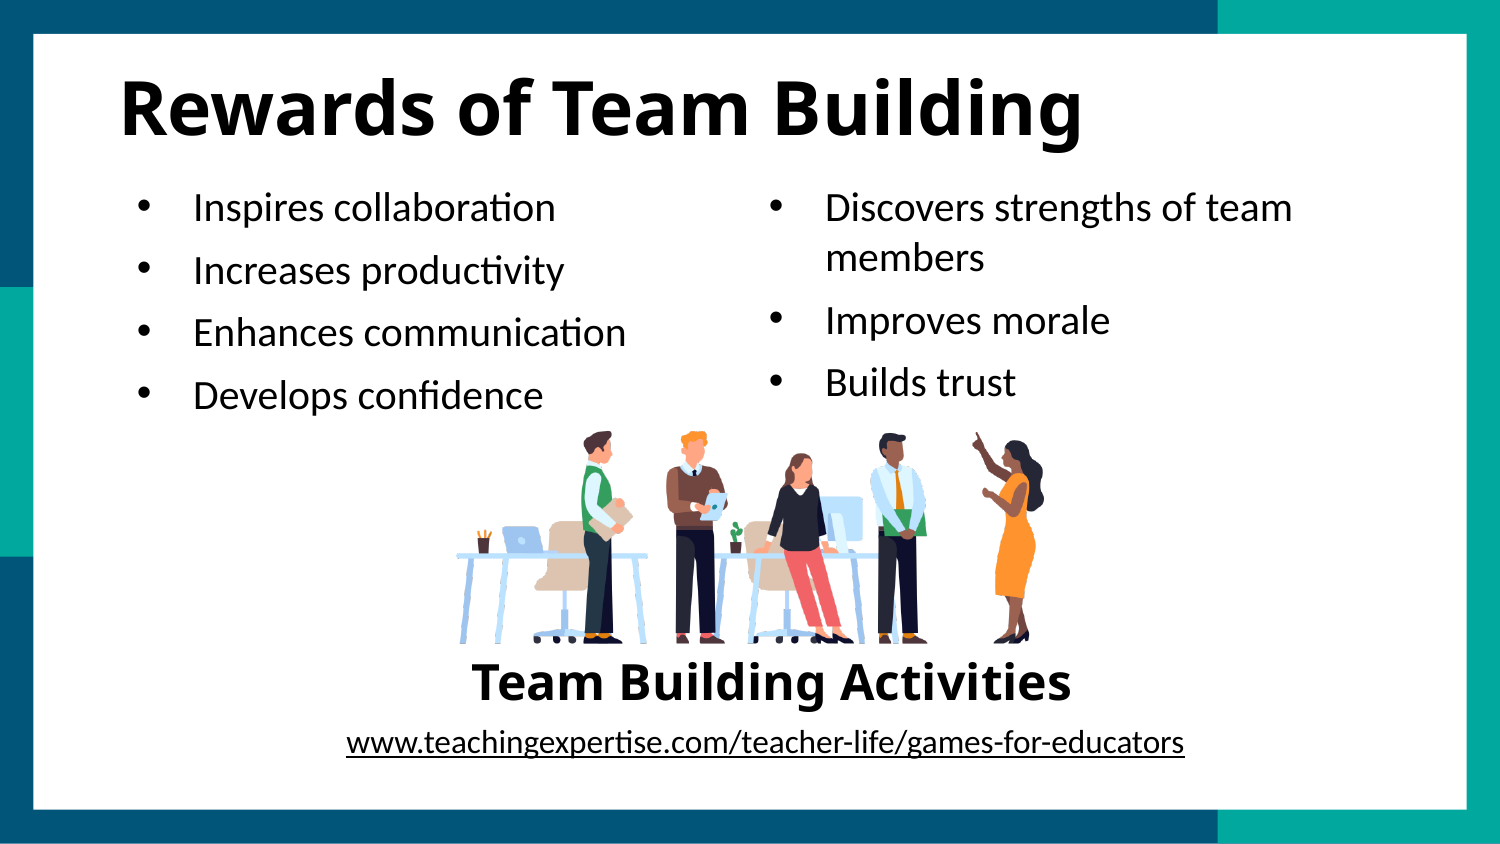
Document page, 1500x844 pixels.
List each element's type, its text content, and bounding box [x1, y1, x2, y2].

text_box www.teachingexpertise.com/teacher-life/games-for-educators [63, 712, 1443, 808]
picture [456, 430, 1044, 644]
list Inspires collaboration Increases productivity Enhances communication Develops confidence Discovers strengths of team members Improves morale Builds trust [103, 164, 1397, 444]
title Rewards of Team Building [103, 44, 1397, 164]
text_box Team Building Activities [125, 635, 1419, 712]
